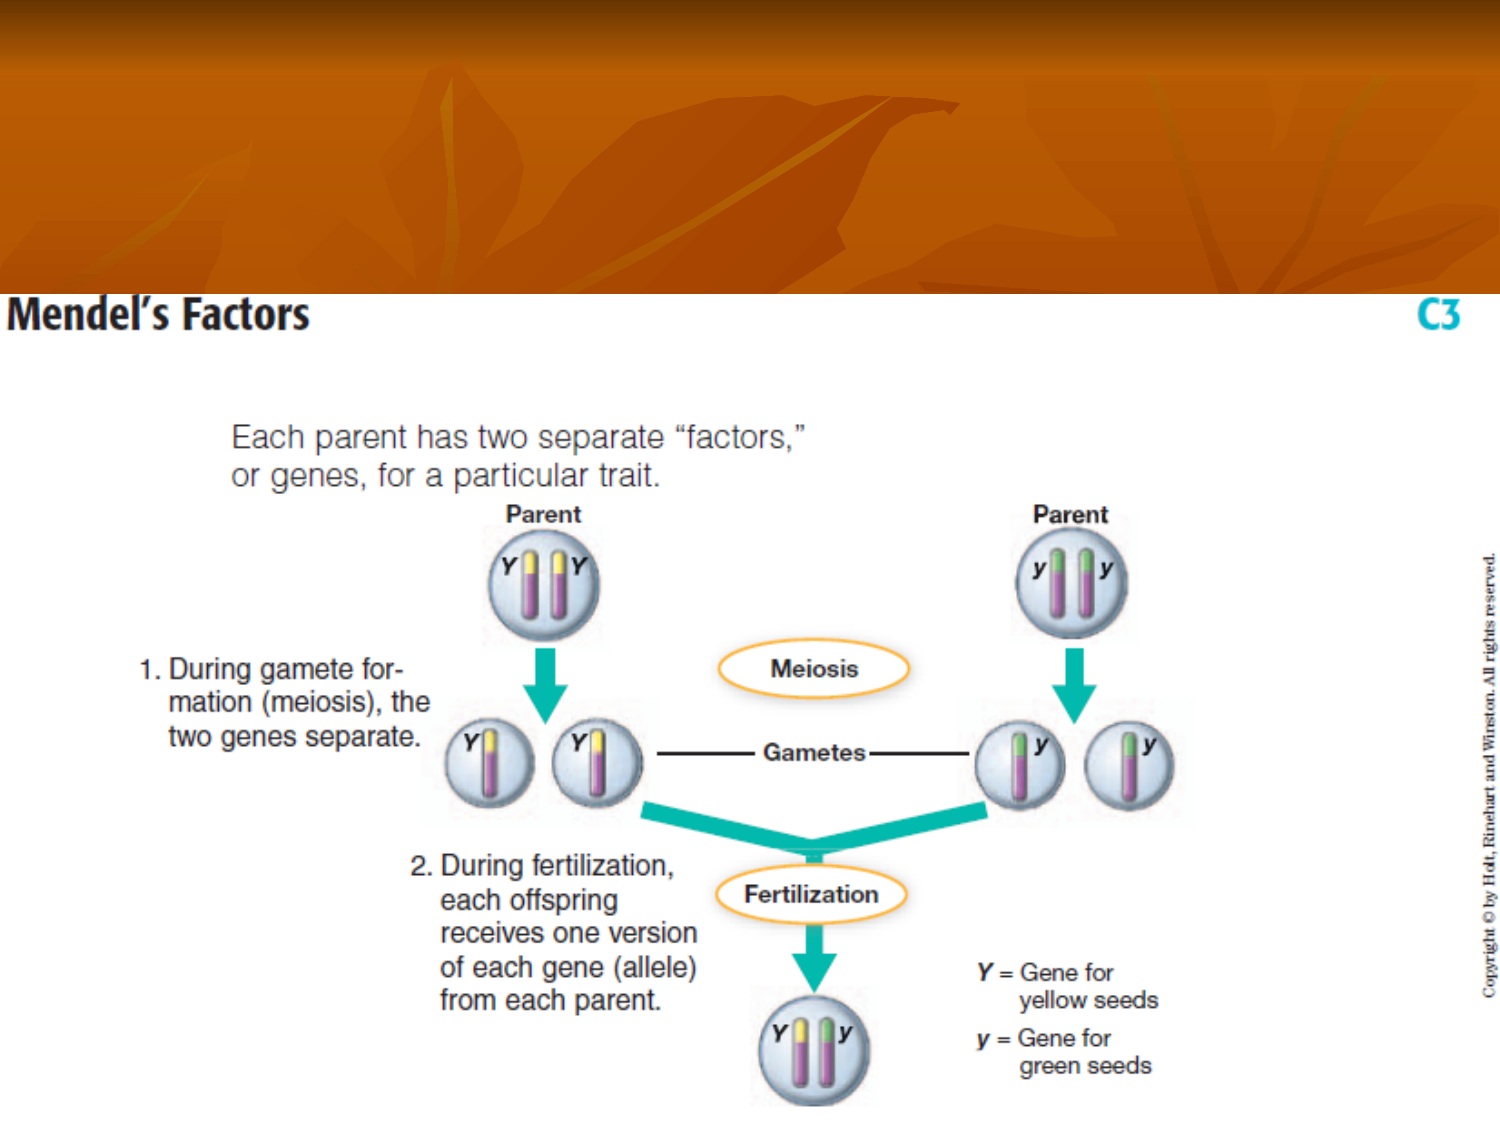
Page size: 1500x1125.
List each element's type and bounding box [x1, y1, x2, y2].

picture [0, 294, 1500, 1125]
